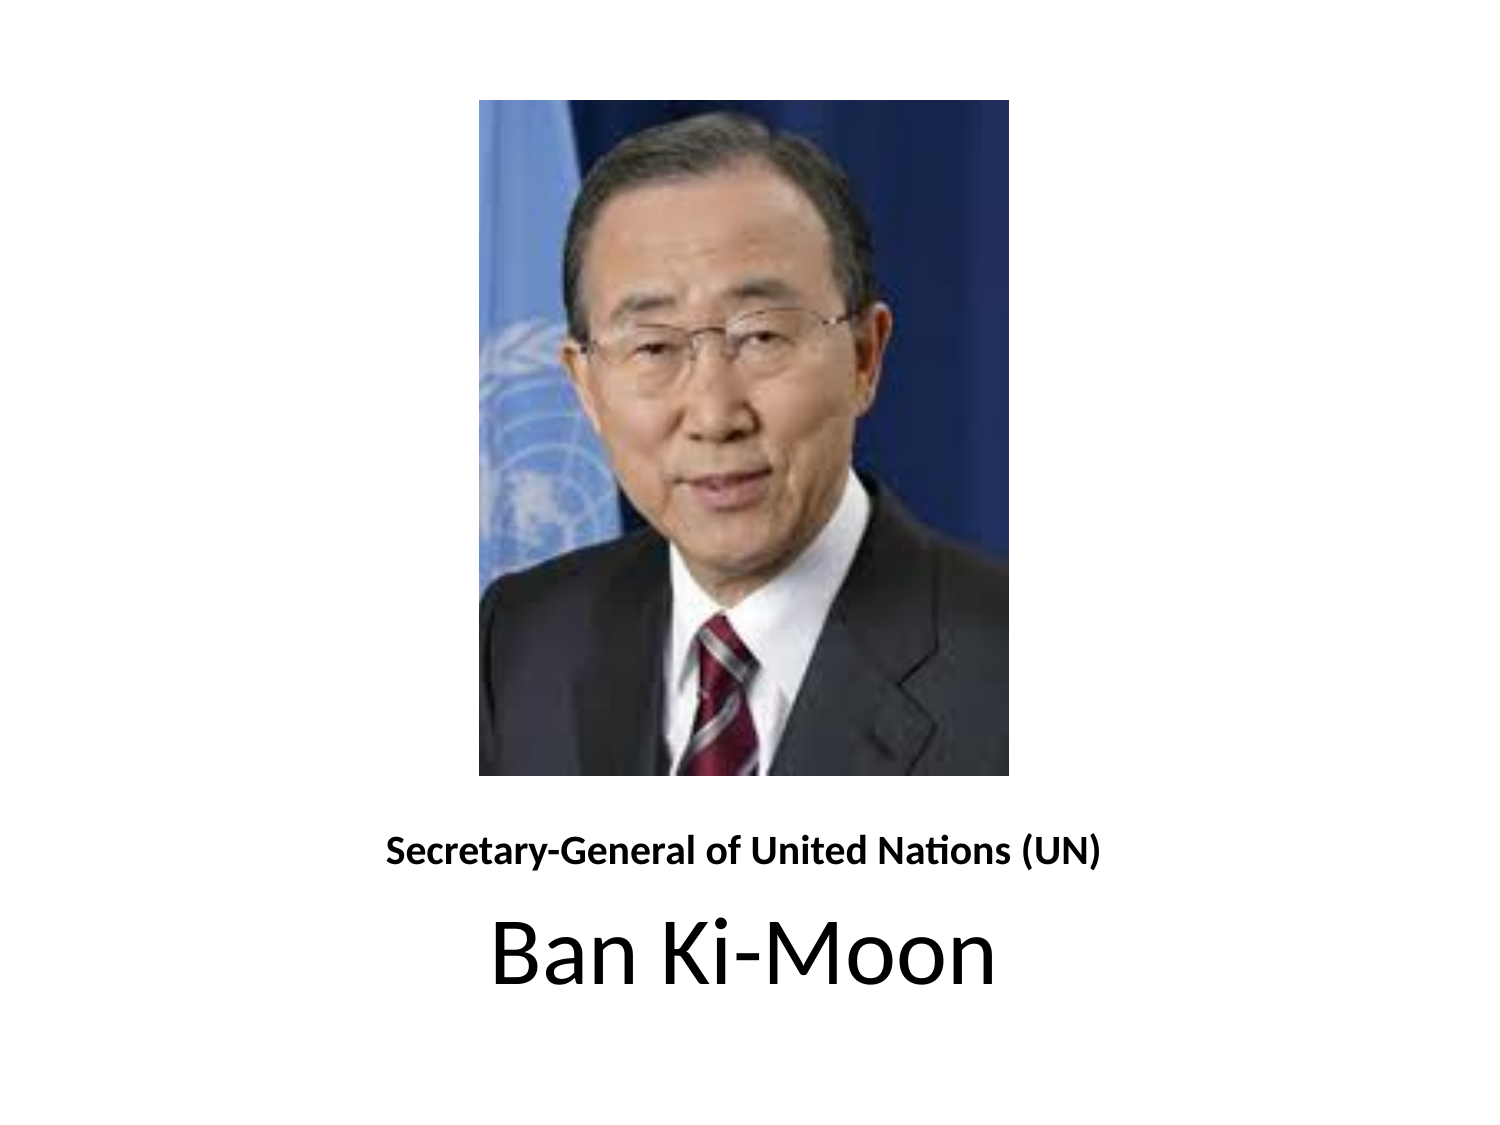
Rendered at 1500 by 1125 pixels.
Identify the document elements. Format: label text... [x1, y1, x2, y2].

title Secretary-General of United Nations (UN) [294, 787, 1194, 880]
list Ban Ki-Moon [294, 880, 1194, 1013]
picture [479, 100, 1009, 776]
